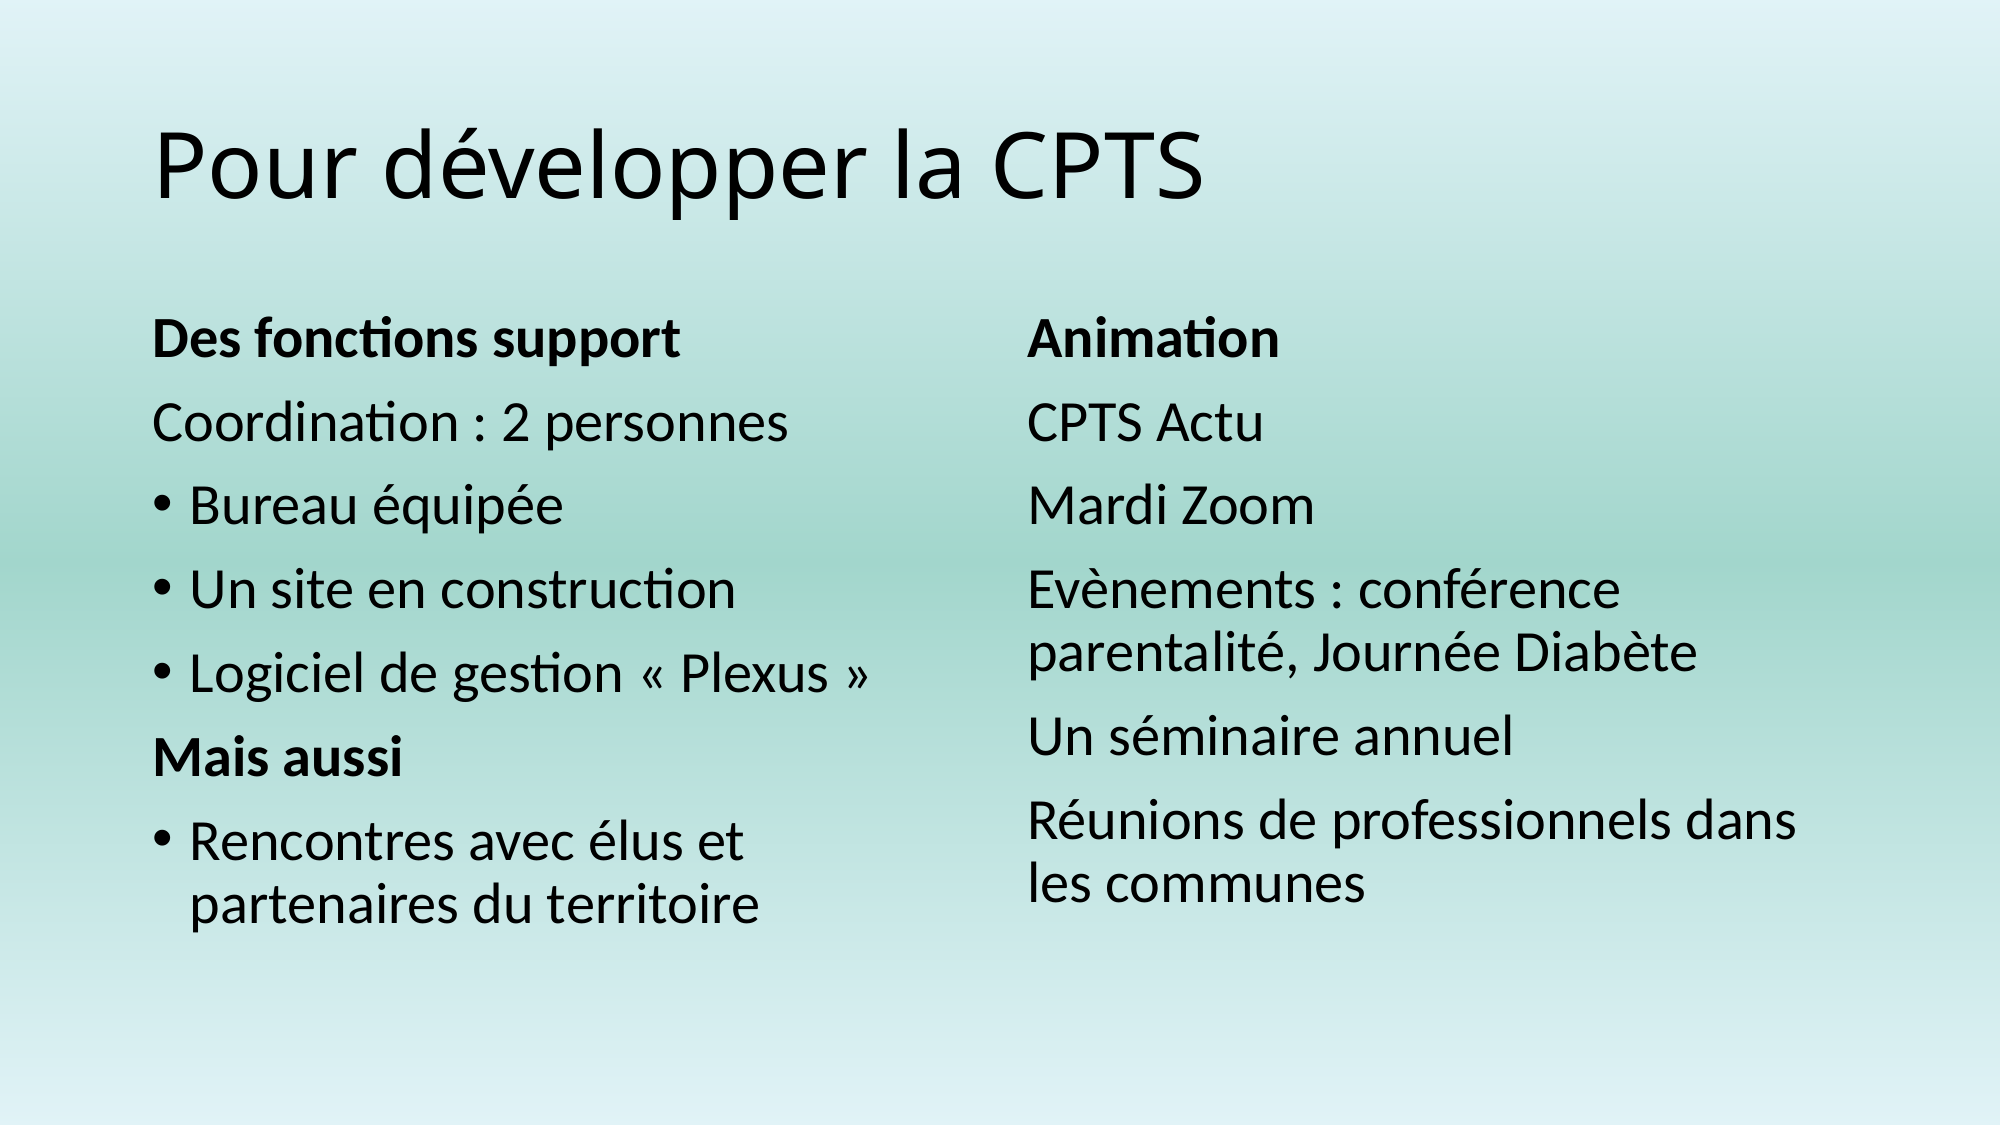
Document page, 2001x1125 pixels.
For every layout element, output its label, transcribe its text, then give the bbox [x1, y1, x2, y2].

list Animation CPTS Actu Mardi Zoom Evènements : conférence parentalité, Journée Diabète Un séminaire annuel Réunions de professionnels dans les communes [1012, 299, 1863, 1014]
list Des fonctions support Coordination : 2 personnes Bureau équipée Un site en construction Logiciel de gestion « Plexus » Mais aussi Rencontres avec élus et partenaires du territoire [137, 299, 988, 1014]
title Pour développer la CPTS [137, 59, 1863, 278]
